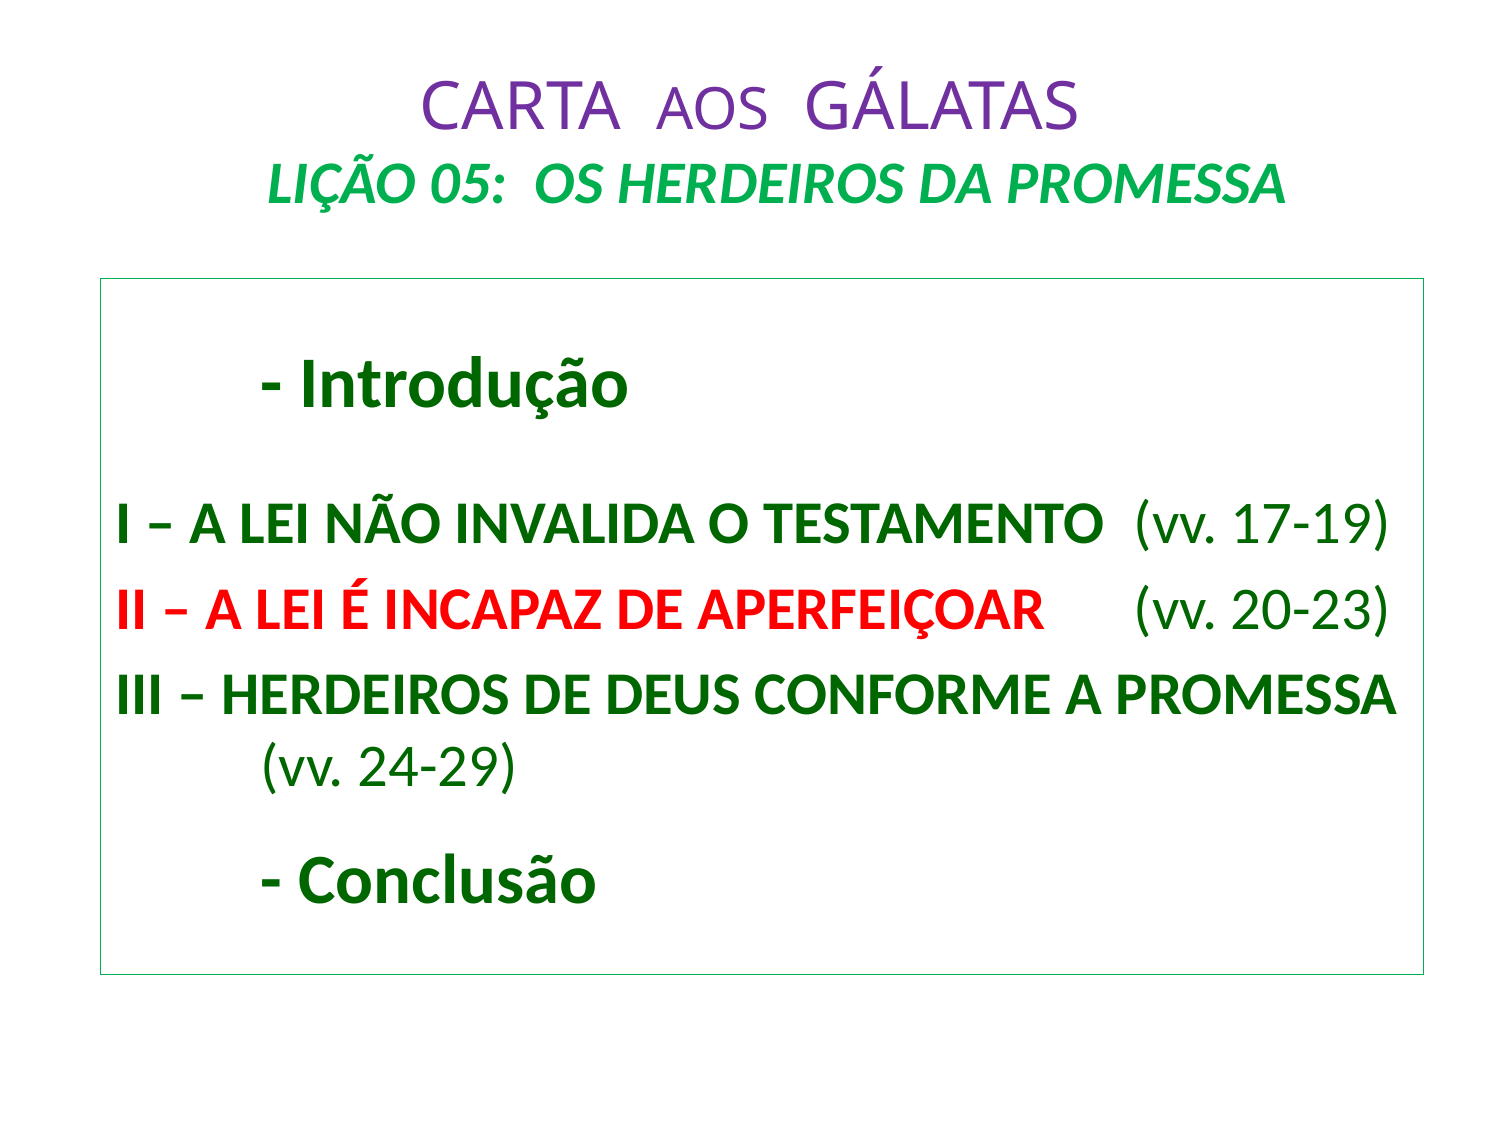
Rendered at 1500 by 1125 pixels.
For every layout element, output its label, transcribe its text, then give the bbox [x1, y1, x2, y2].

list - Introdução I – A LEI NÃO INVALIDA O TESTAMENTO (vv. 17-19) II – A LEI É INCAPAZ DE APERFEIÇOAR (vv. 20-23) III – HERDEIROS DE DEUS CONFORME A PROMESSA (vv. 24-29) - Conclusão [100, 278, 1424, 975]
title CARTA AOS GÁLATAS LIÇÃO 05: OS HERDEIROS DA PROMESSA [75, 45, 1425, 233]
